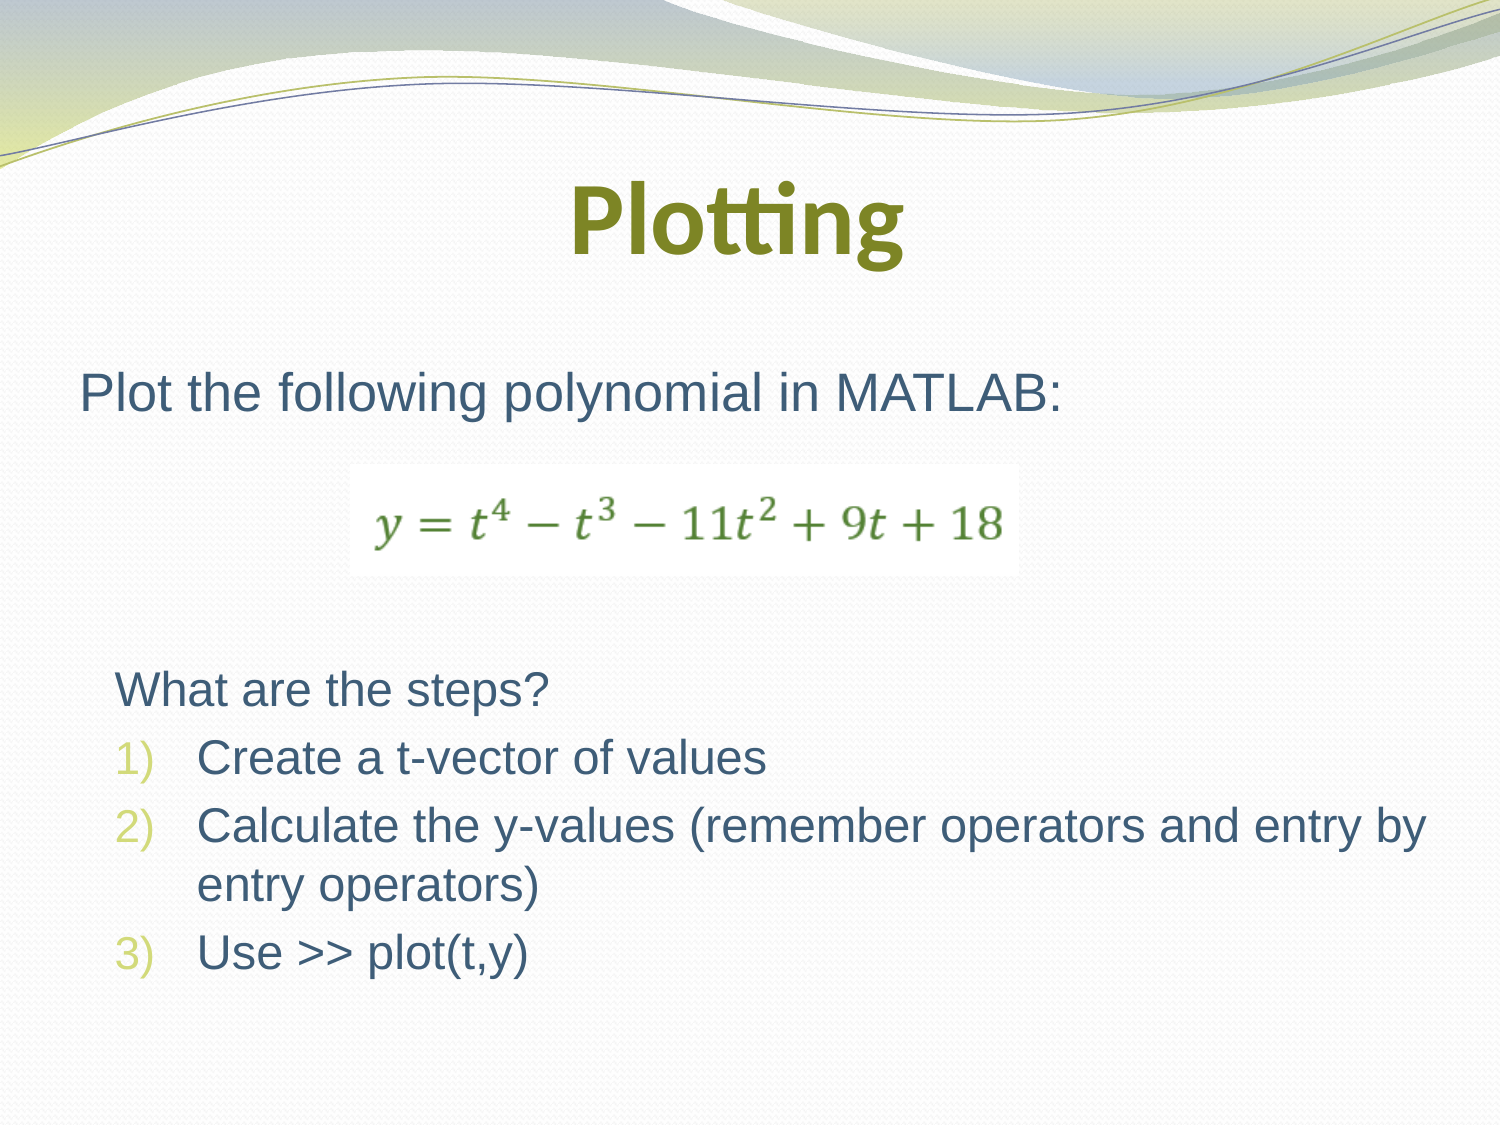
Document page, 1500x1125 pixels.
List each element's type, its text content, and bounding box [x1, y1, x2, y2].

title Plotting [62, 87, 1413, 275]
list Plot the following polynomial in MATLAB: [64, 350, 1415, 600]
text_box What are the steps? Create a t-vector of values Calculate the y-values (remember operators and entry by entry operators) Use >> plot(t,y) [99, 650, 1450, 988]
picture [349, 464, 1019, 576]
